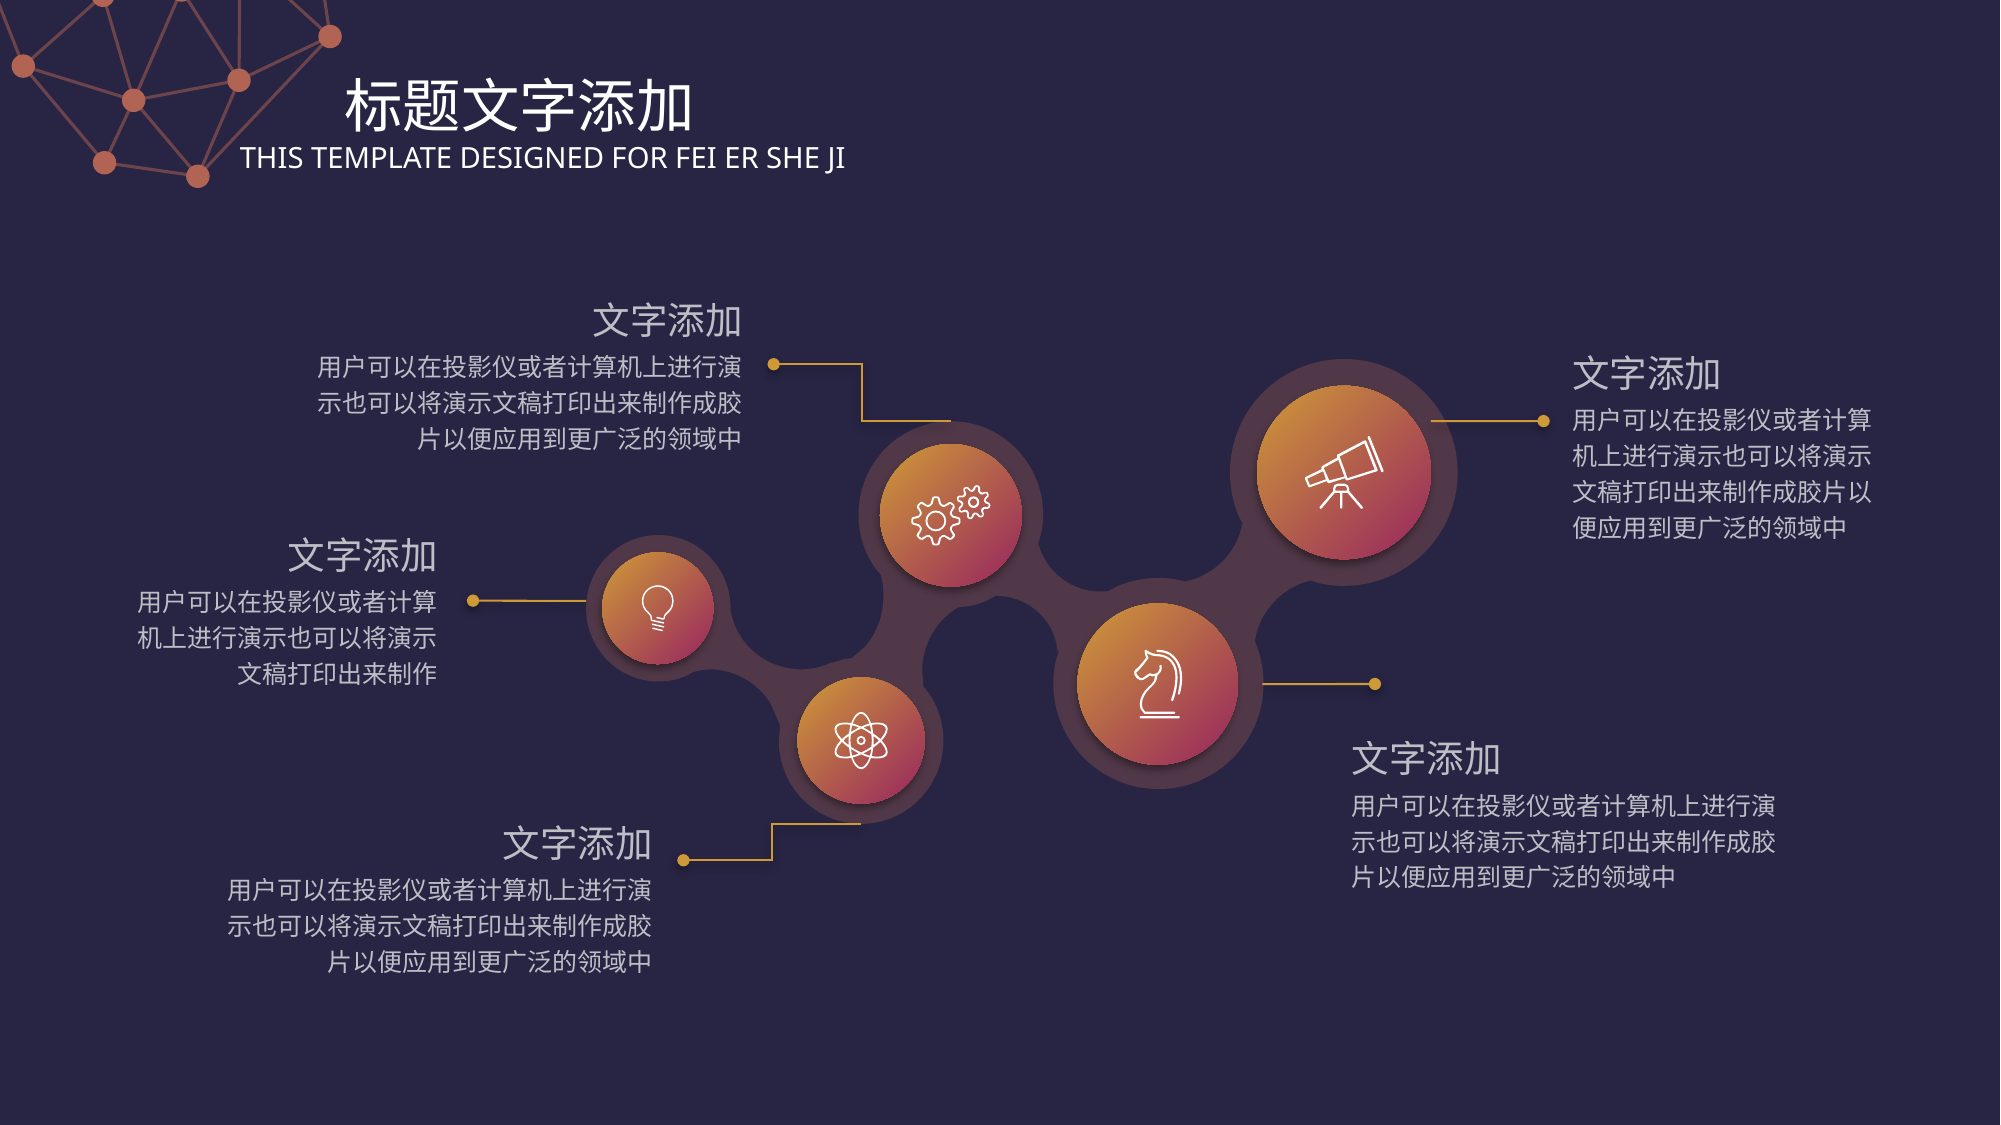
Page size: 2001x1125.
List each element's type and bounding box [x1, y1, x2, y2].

text_box [683, 823, 862, 861]
text_box [1257, 385, 1431, 560]
text_box [199, 803, 668, 986]
text_box [602, 552, 714, 665]
text_box [1304, 436, 1384, 509]
text_box [327, 61, 759, 183]
text_box [833, 711, 889, 770]
text_box [1133, 649, 1183, 719]
text_box [911, 485, 991, 546]
text_box [1077, 603, 1238, 765]
text_box [84, 515, 453, 698]
text_box [1557, 333, 1926, 552]
text_box [0, 0, 339, 156]
text_box [797, 677, 925, 804]
text_box [289, 280, 758, 463]
text_box [879, 444, 1022, 587]
text_box [1336, 719, 1805, 902]
text_box [773, 364, 951, 422]
text_box [641, 585, 674, 632]
text_box [586, 358, 1458, 824]
